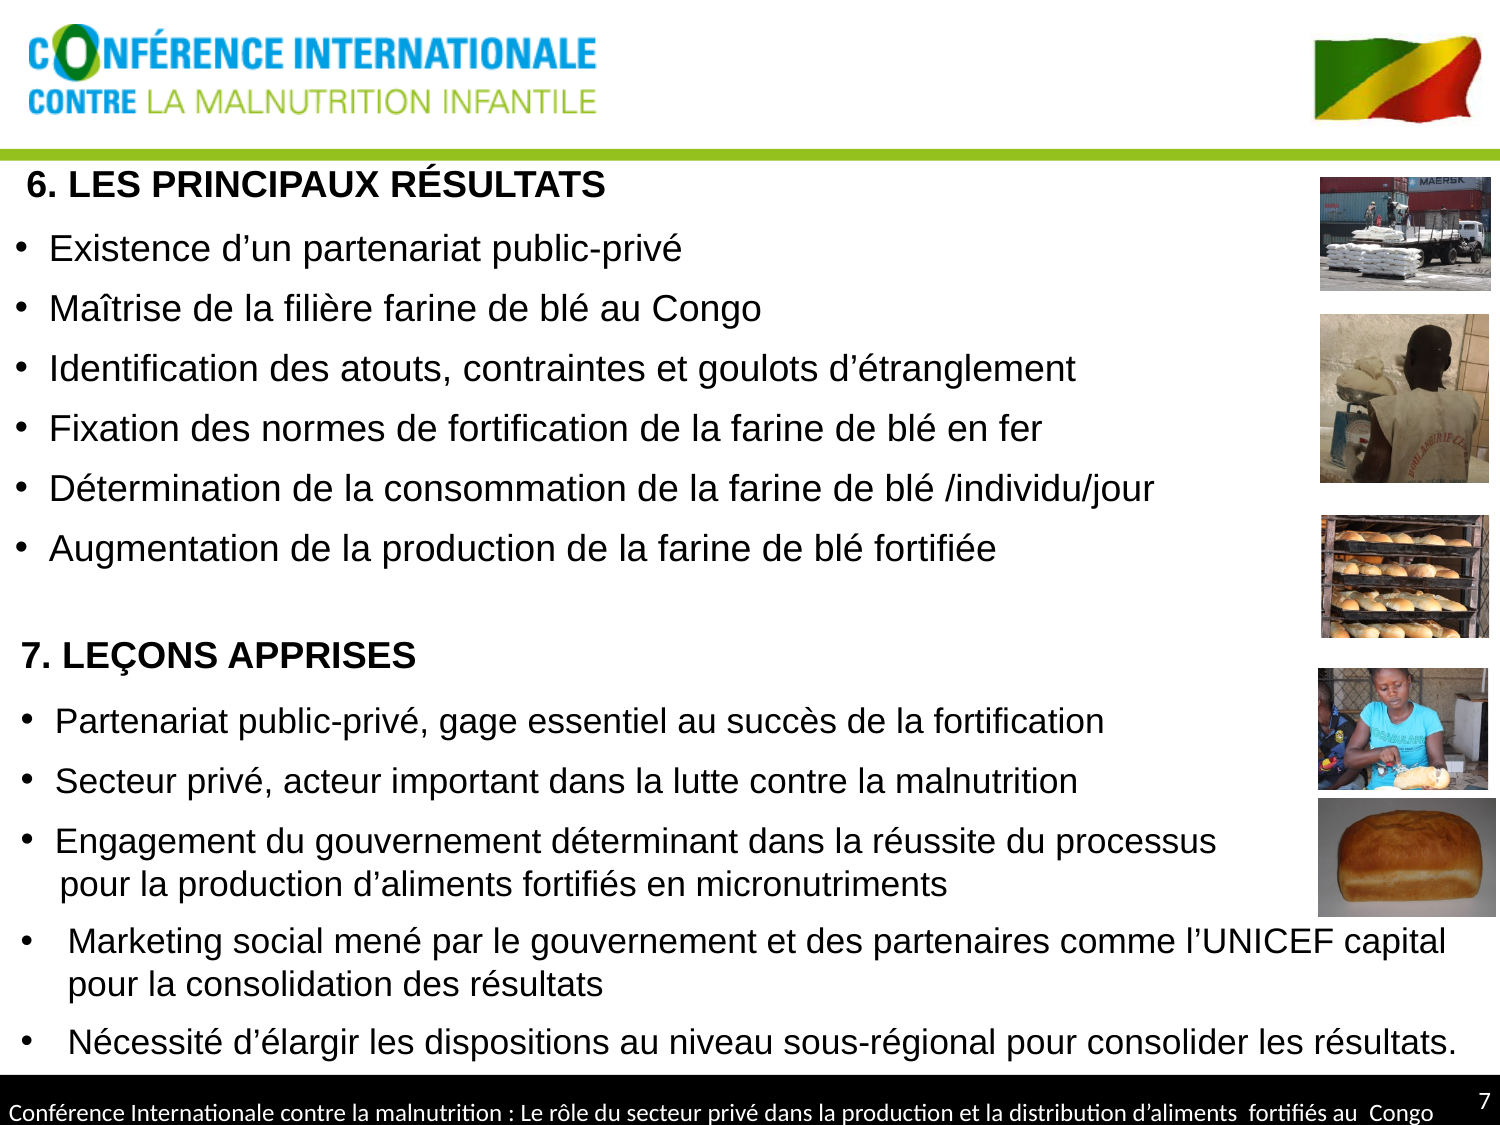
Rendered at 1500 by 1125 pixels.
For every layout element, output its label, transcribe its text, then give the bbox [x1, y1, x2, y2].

text_box 6. LES PRINCIPAUX RÉSULTATS [11, 152, 1453, 196]
picture [1319, 176, 1491, 291]
text_box 7. LEÇONS APPRISES Partenariat public-privé, gage essentiel au succès de la fortification Secteur privé, acteur important dans la lutte contre la malnutrition Engagement du gouvernement déterminant dans la réussite du processus pour la production d’aliments fortifiés en micronutriments Marketing social mené par le gouvernement et des partenaires comme l’UNICEF capital pour la consolidation des résultats Nécessité d’élargir les dispositions au niveau sous-régional pour consolider les résultats. [5, 623, 1500, 1089]
picture [1317, 668, 1489, 790]
text_box [0, 147, 1500, 163]
footer Conférence Internationale contre la malnutrition : Le rôle du secteur privé dans la production et la distribution d’aliments fortifiés au Congo [0, 1081, 1471, 1125]
slide_number 7 [1471, 1089, 1500, 1125]
picture [29, 24, 597, 115]
picture [1319, 314, 1490, 483]
picture [1321, 514, 1490, 638]
picture [1310, 33, 1483, 126]
text_box [0, 1073, 5, 1081]
text_box Existence d’un partenariat public-privé Maîtrise de la filière farine de blé au Congo Identification des atouts, contraintes et goulots d’étranglement Fixation des normes de fortification de la farine de blé en fer Détermination de la consommation de la farine de blé /individu/jour Augmentation de la production de la farine de blé fortifiée [0, 196, 1330, 576]
picture [1317, 798, 1497, 917]
